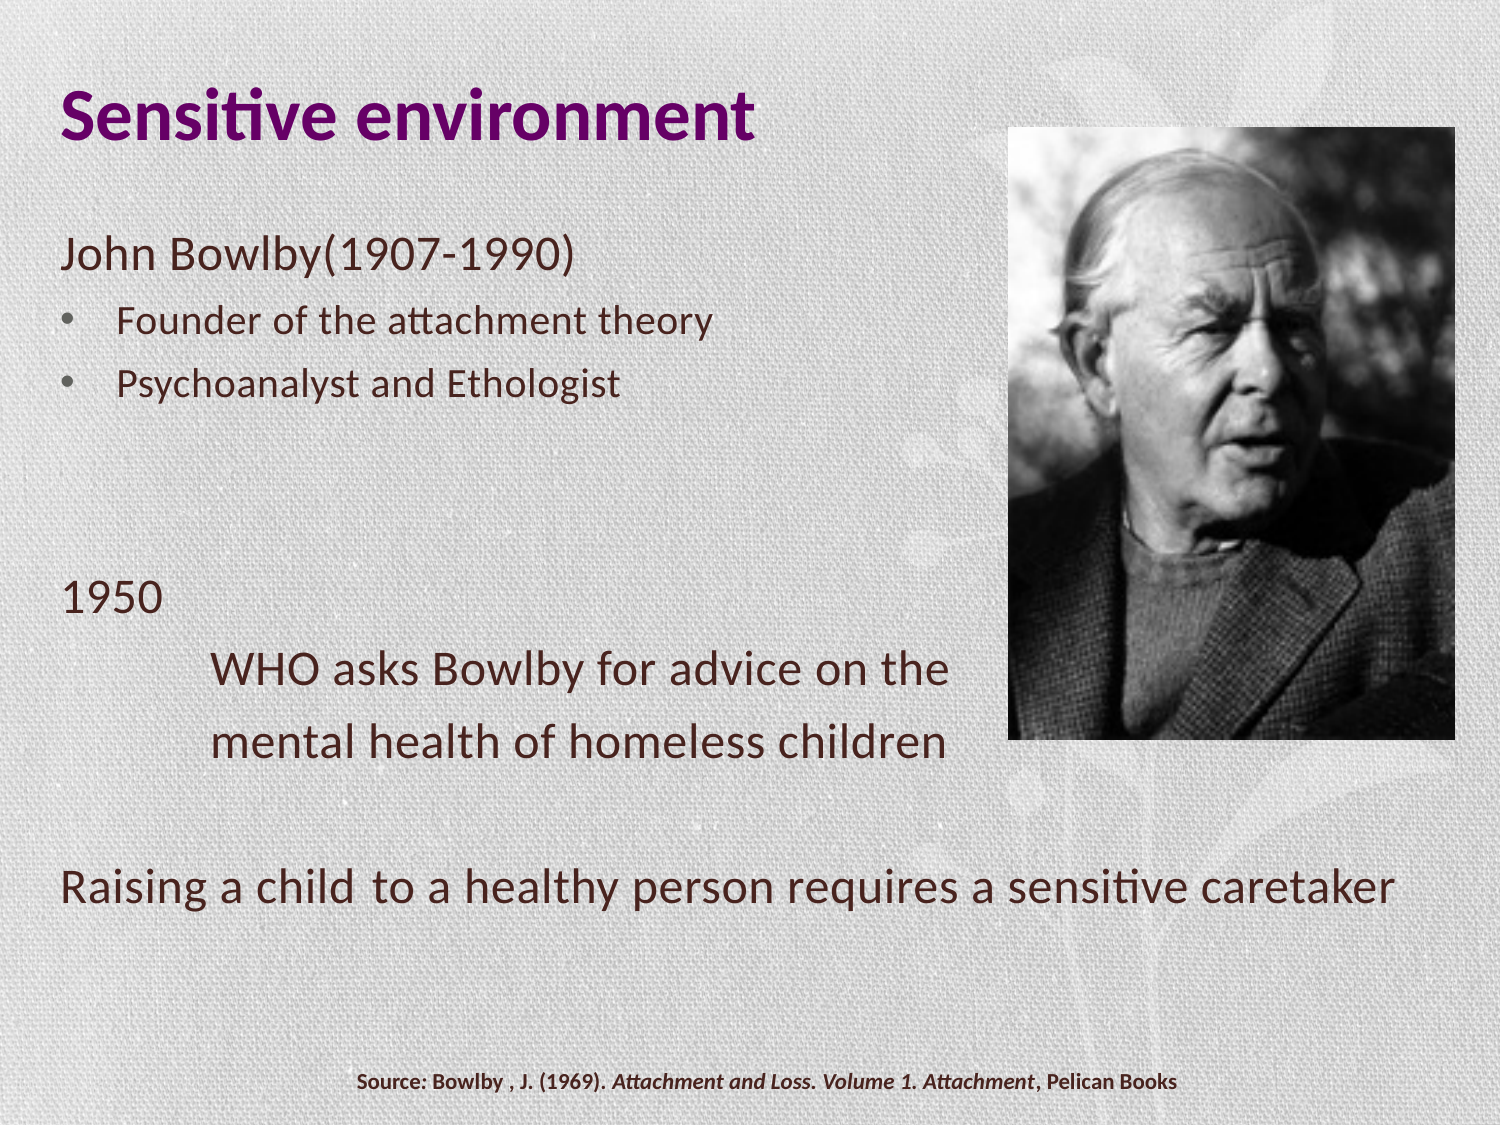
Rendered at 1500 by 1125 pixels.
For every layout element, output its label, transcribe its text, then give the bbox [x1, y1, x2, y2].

title Sensitive environment [45, 37, 1455, 164]
list John Bowlby(1907-1990) Founder of the attachment theory Psychoanalyst and Ethologist 1950 WHO asks Bowlby for advice on the mental health of homeless children Raising a child to a healthy person requires a sensitive caretaker [45, 213, 1455, 1023]
picture [1008, 126, 1456, 740]
footer Source: Bowlby , J. (1969). Attachment and Loss. Volume 1. Attachment, Pelican Books [79, 1056, 1455, 1105]
